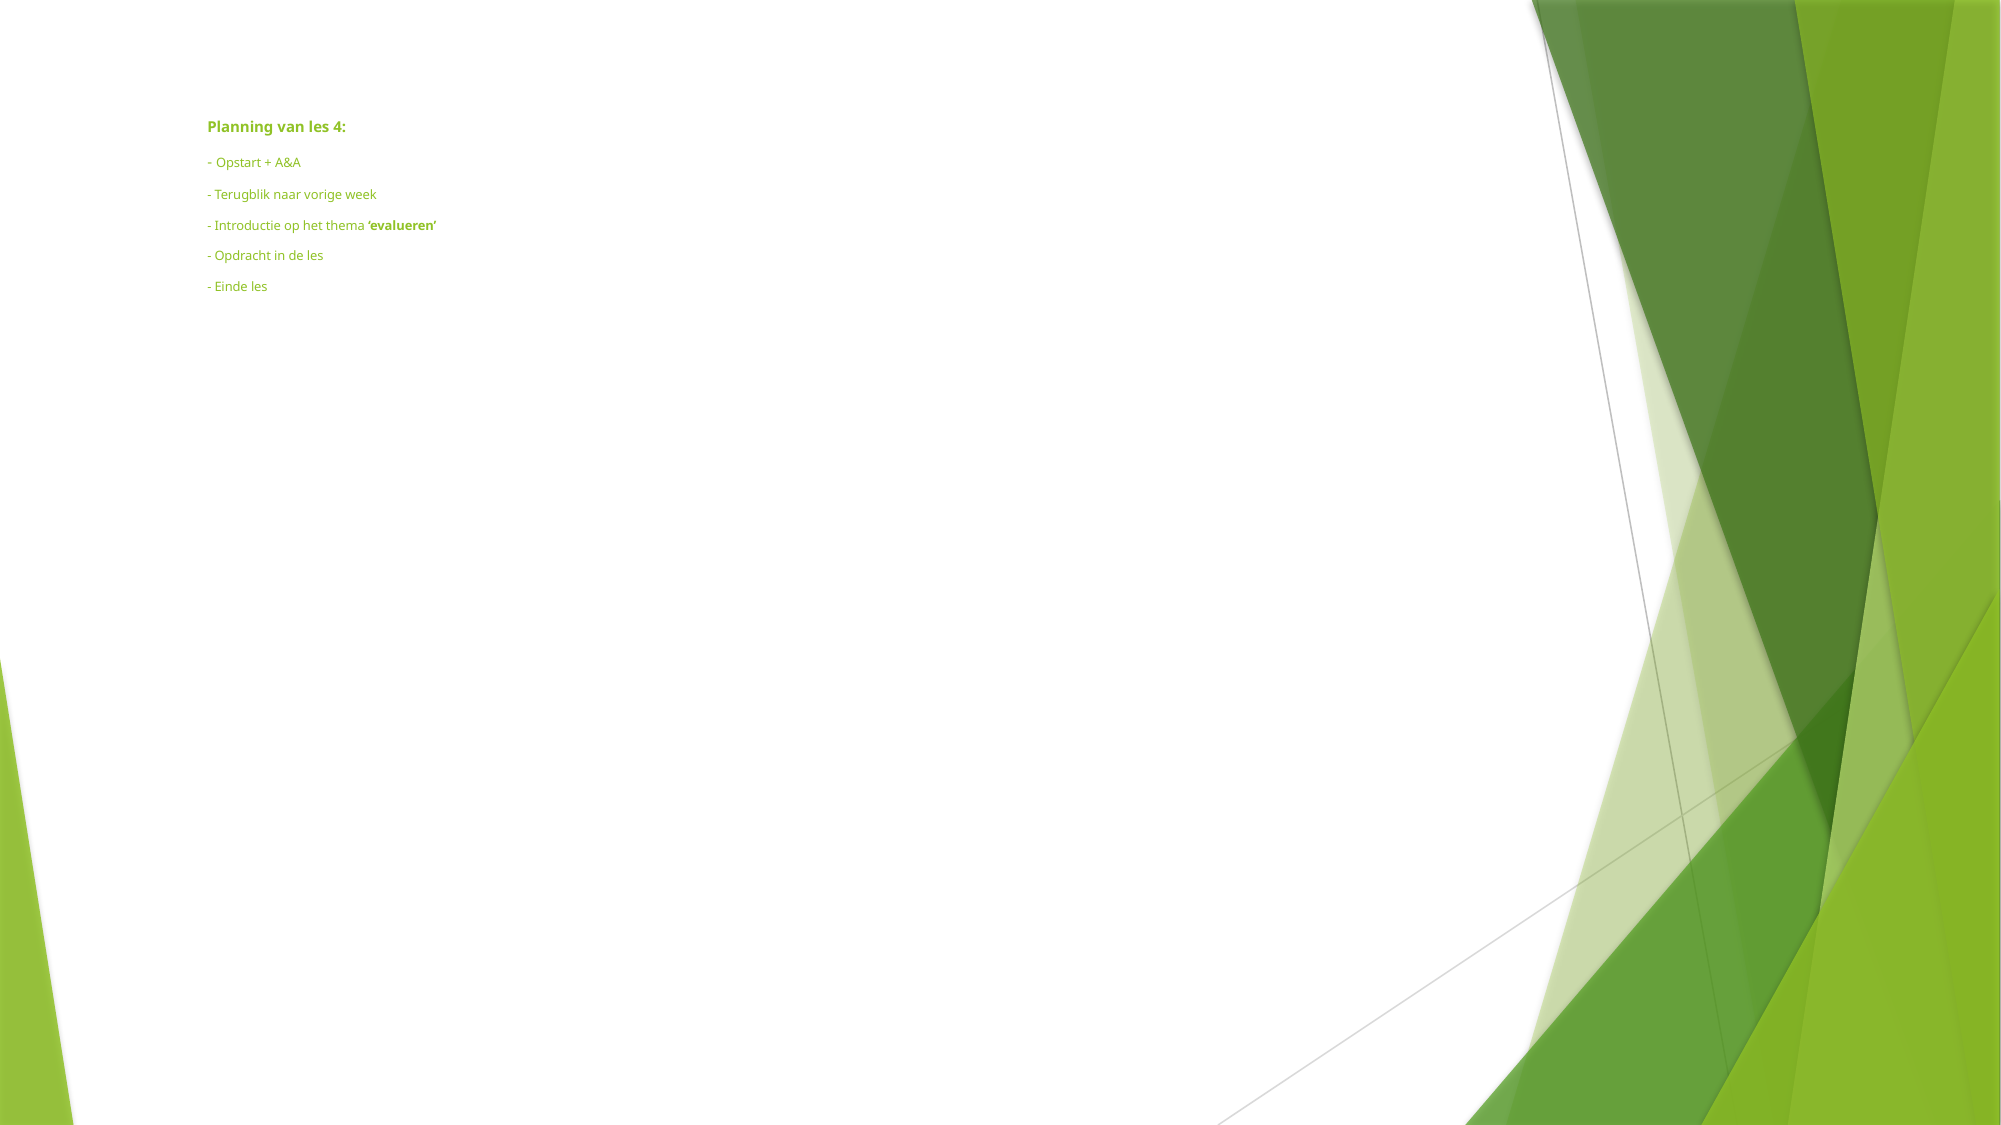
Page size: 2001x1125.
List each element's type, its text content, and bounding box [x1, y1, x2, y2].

title Planning van les 4: - Opstart + A&A - Terugblik naar vorige week - Introductie op het thema ‘evalueren’ - Opdracht in de les - Einde les [192, 91, 1715, 309]
